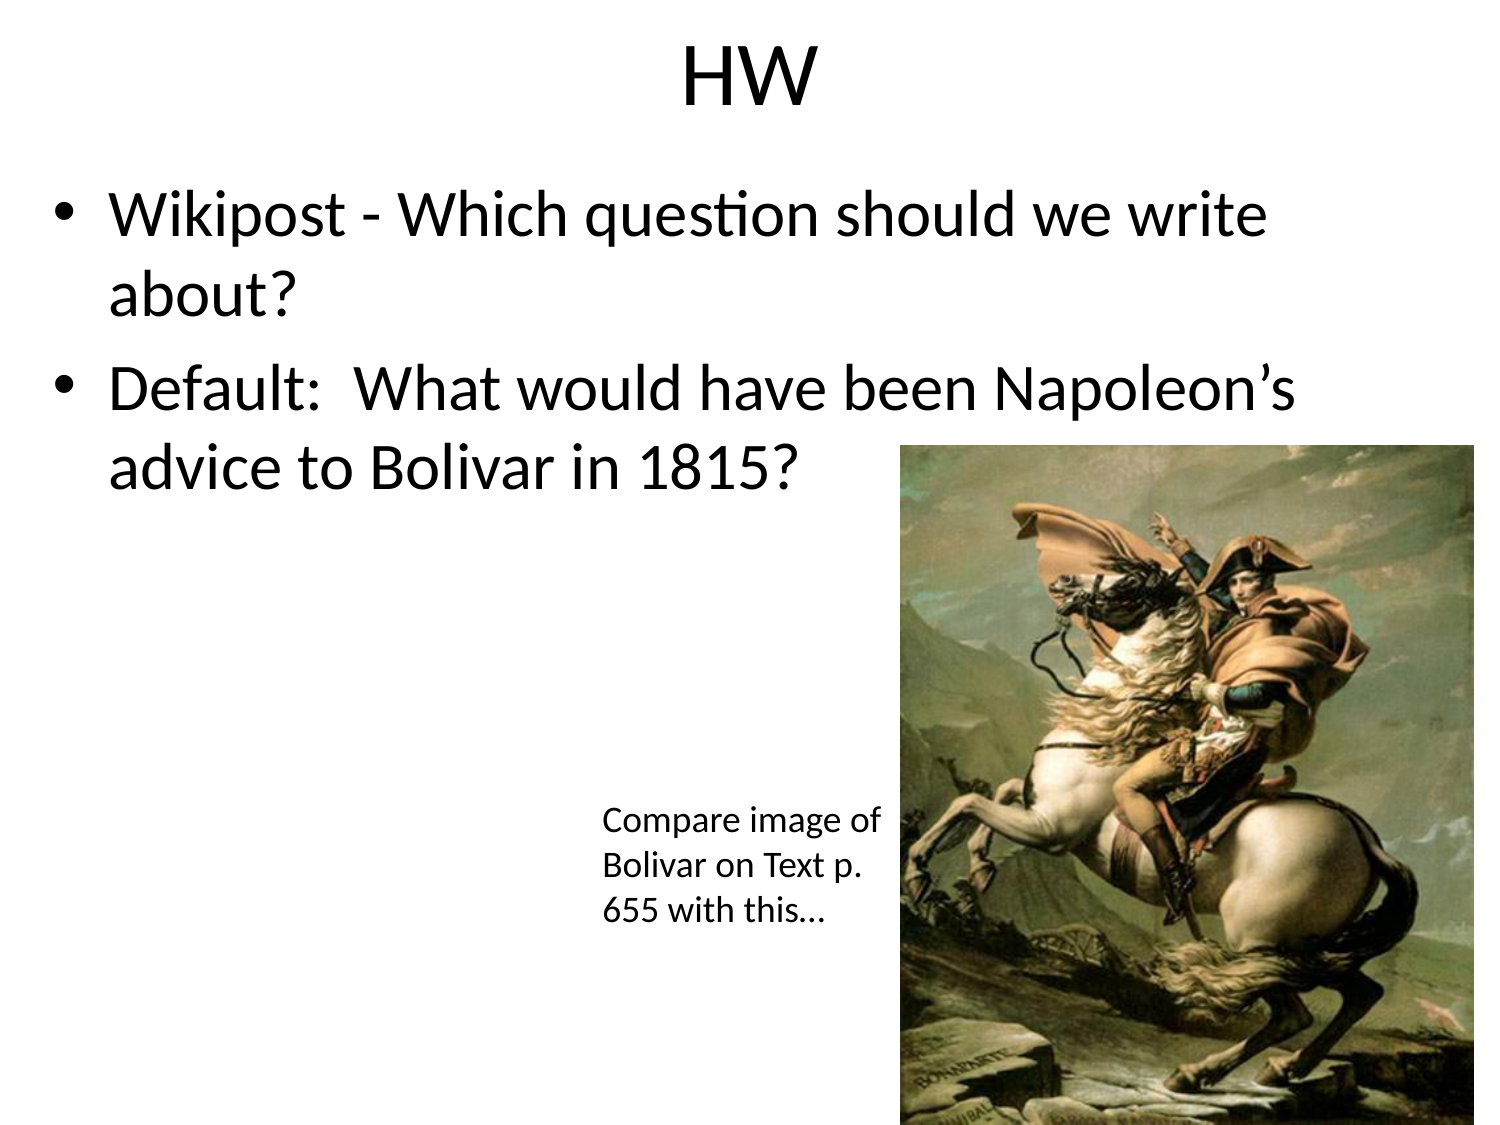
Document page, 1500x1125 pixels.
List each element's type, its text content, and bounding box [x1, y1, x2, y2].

list Wikipost - Which question should we write about? Default: What would have been Napoleon’s advice to Bolivar in 1815? [37, 162, 1425, 1005]
title HW [75, 0, 1425, 138]
text_box Compare image of Bolivar on Text p. 655 with this… [587, 787, 894, 938]
picture [899, 445, 1475, 1125]
